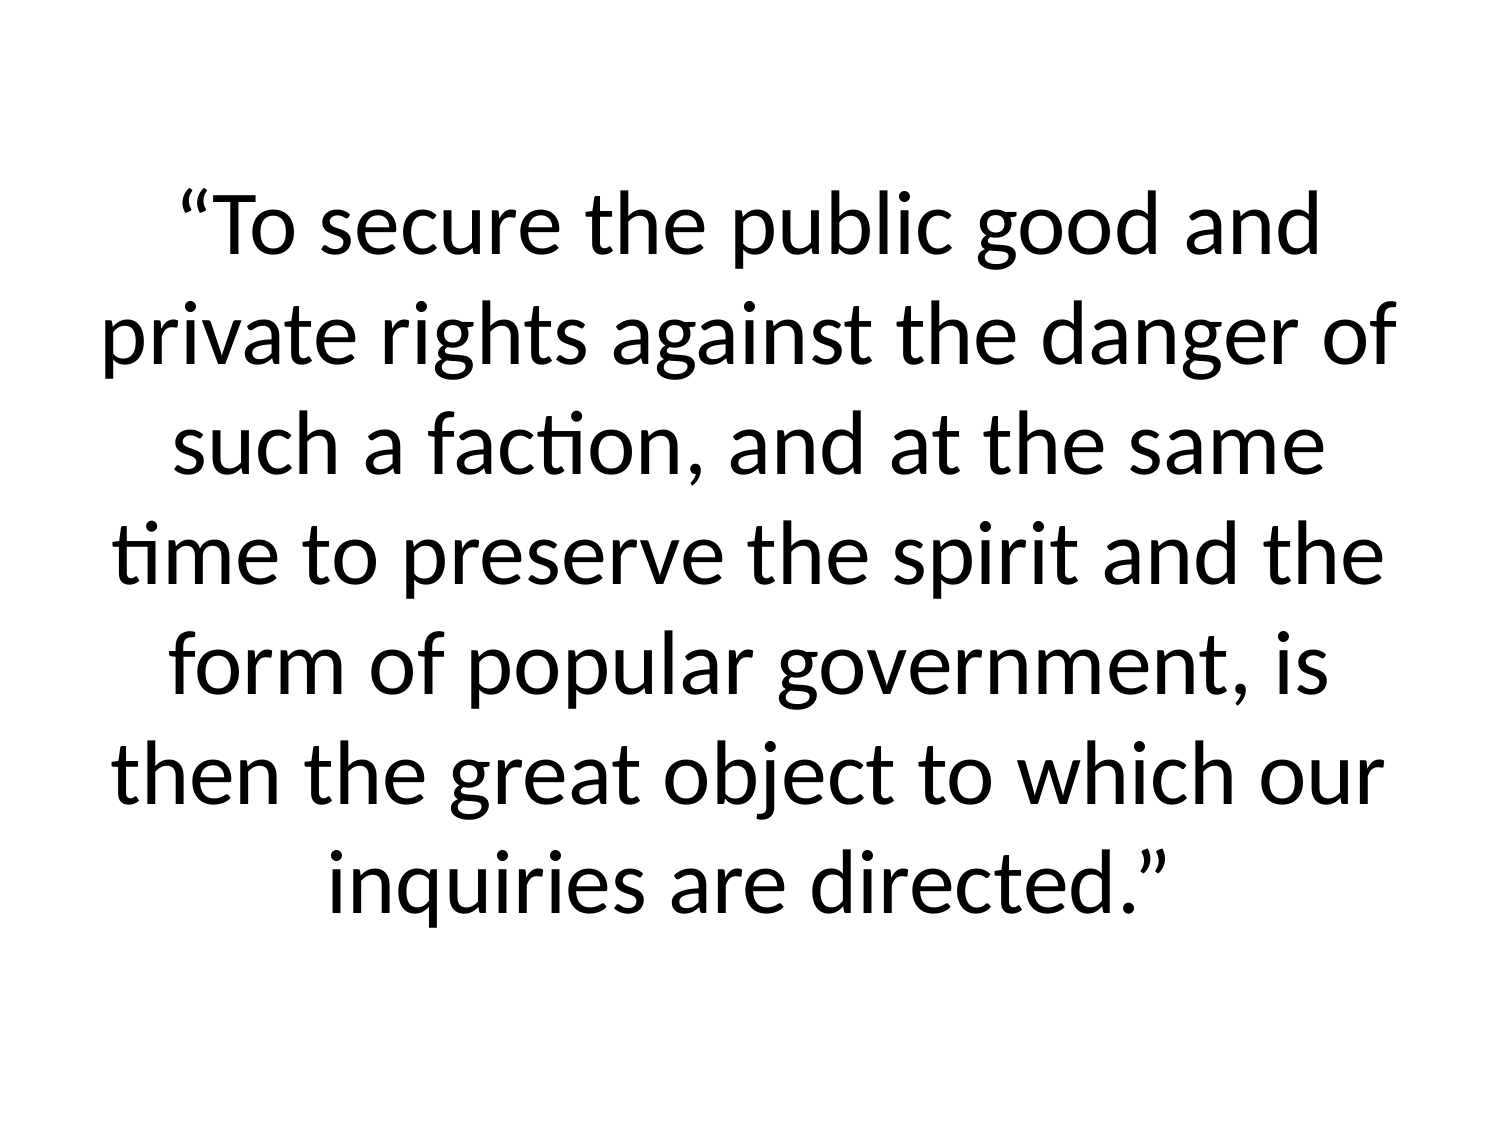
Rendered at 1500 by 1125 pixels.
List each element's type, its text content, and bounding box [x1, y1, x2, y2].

title “To secure the public good and private rights against the danger of such a faction, and at the same time to preserve the spirit and the form of popular government, is then the great object to which our inquiries are directed.” [74, 44, 1426, 1051]
